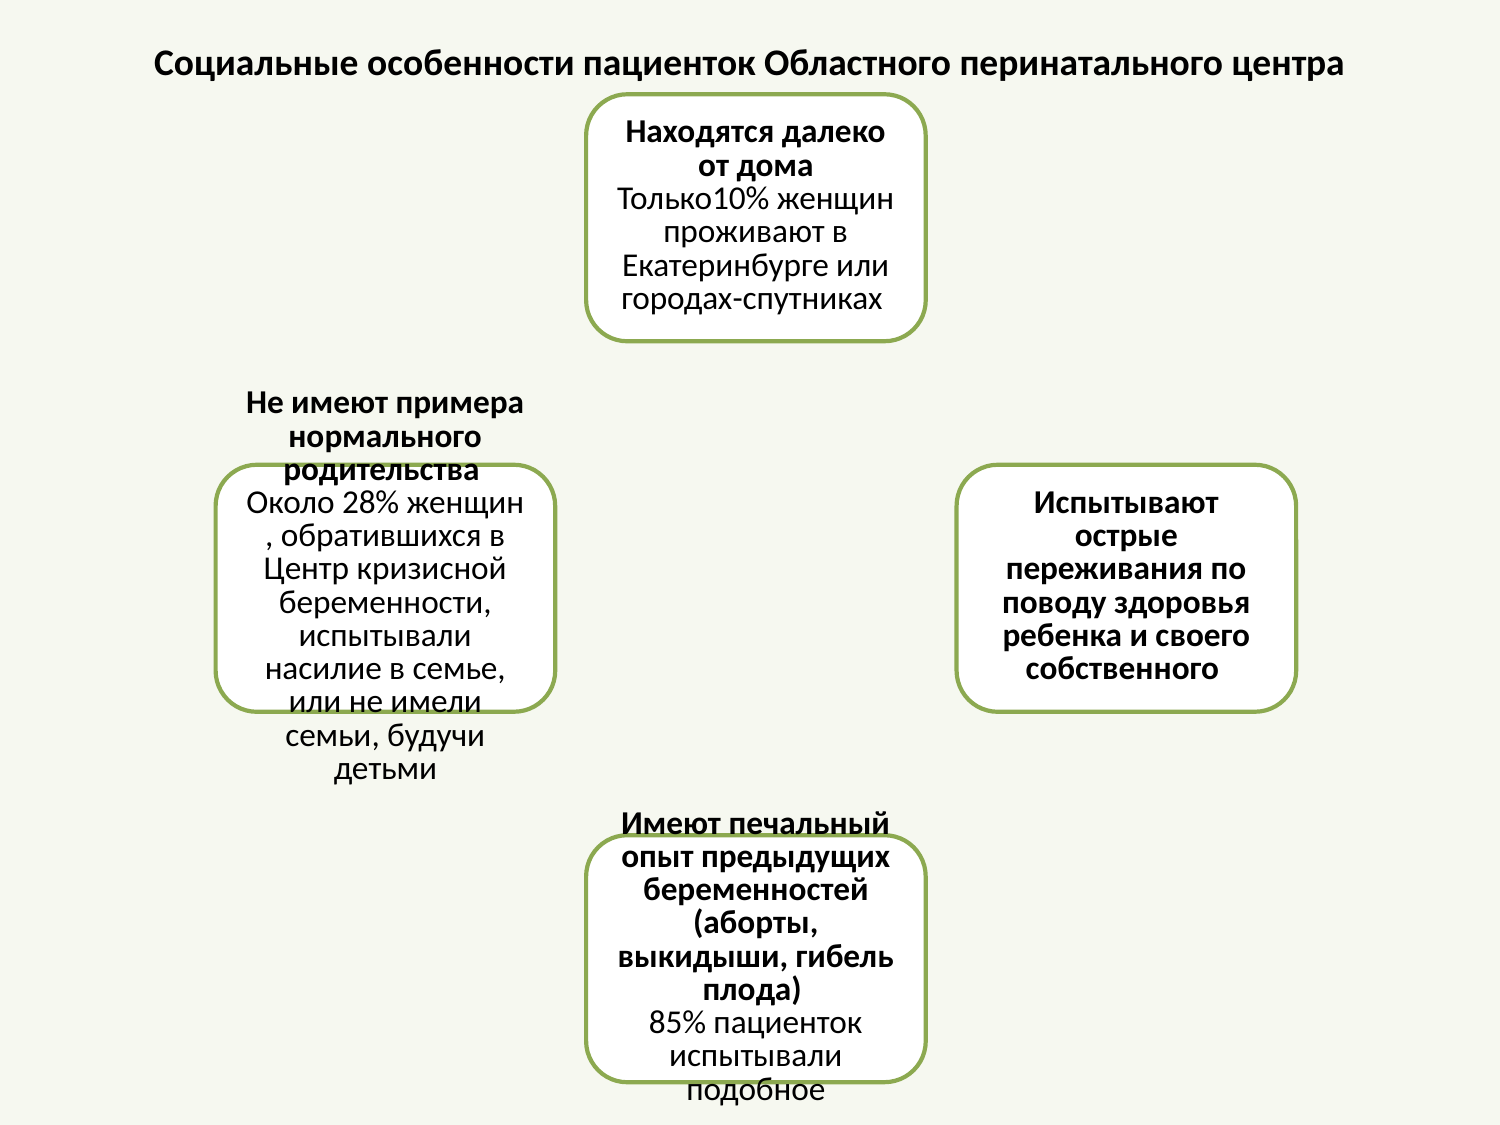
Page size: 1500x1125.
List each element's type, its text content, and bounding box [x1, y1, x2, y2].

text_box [76, 93, 1436, 1083]
text_box Социальные особенности пациенток Областного перинатального центра [41, 30, 1459, 91]
